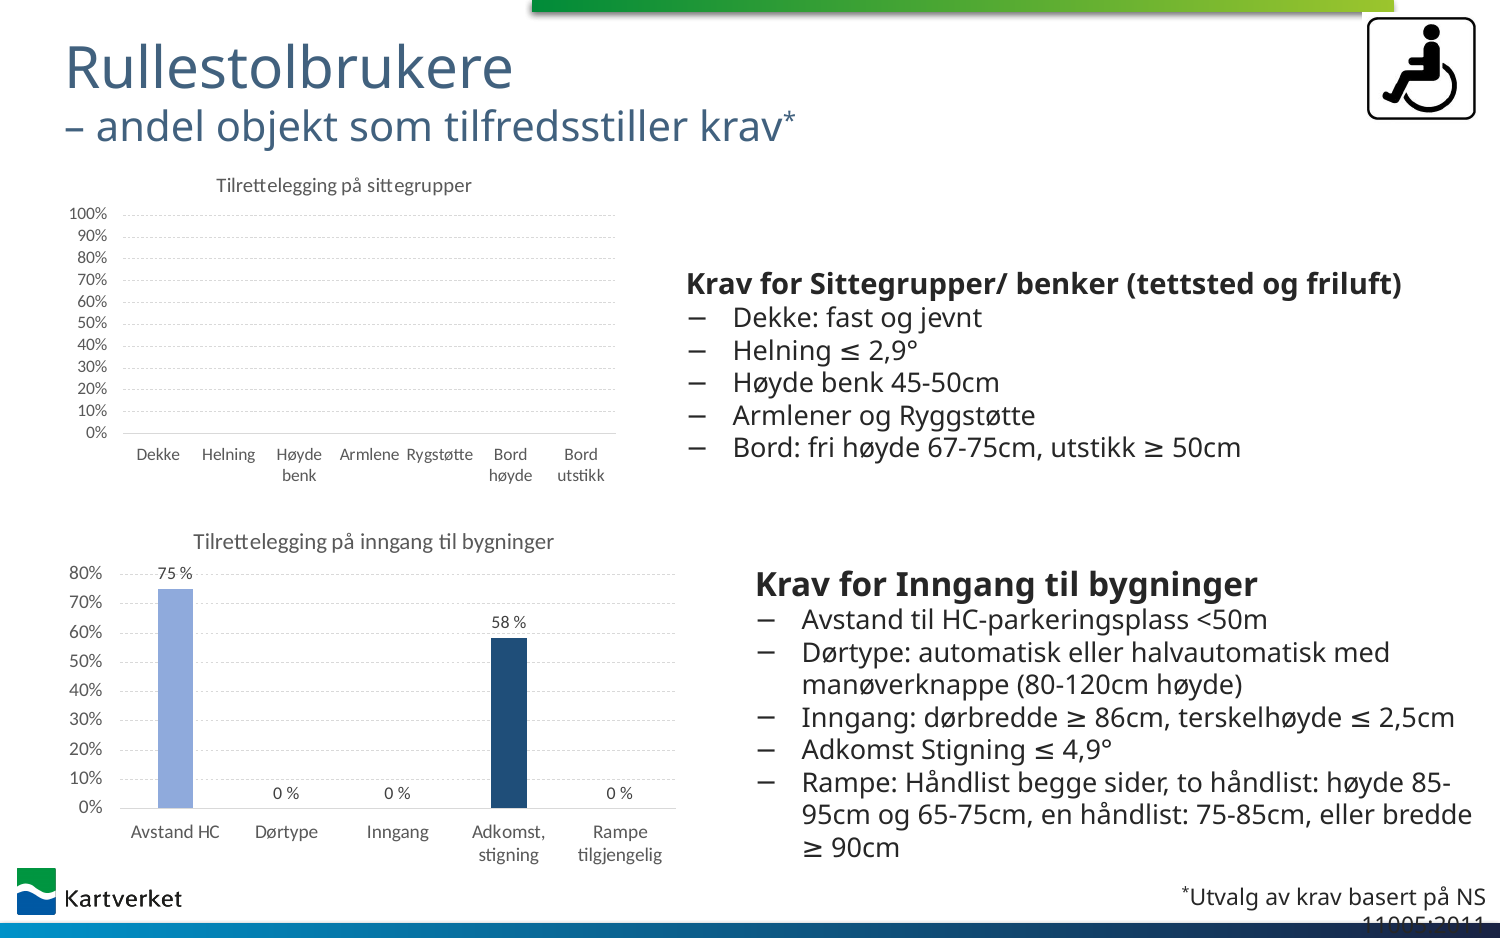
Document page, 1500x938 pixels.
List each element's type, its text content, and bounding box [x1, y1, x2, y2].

text_box Rullestolbrukere – andel objekt som tilfredsstiller krav* [49, 25, 1431, 158]
text_box *Utvalg av krav basert på NS 11005:2011 [1068, 873, 1500, 938]
text_box Krav for Inngang til bygninger Avstand til HC-parkeringsplass <50m Dørtype: automatisk eller halvautomatisk med manøverknappe (80-120cm høyde) Inngang: dørbredde ≥ 86cm, terskelhøyde ≤ 2,5cm Adkomst Stigning ≤ 4,9° Rampe: Håndlist begge sider, to håndlist: høyde 85-95cm og 65-75cm, en håndlist: 75-85cm, eller bredde ≥ 90cm [740, 555, 1491, 870]
text_box Krav for Sittegrupper/ benker (tettsted og friluft) Dekke: fast og jevnt Helning ≤ 2,9° Høyde benk 45-50cm Armlener og Ryggstøtte Bord: fri høyde 67-75cm, utstikk ≥ 50cm [670, 258, 1418, 471]
picture [62, 166, 626, 492]
picture [62, 520, 687, 874]
picture [1362, 12, 1481, 126]
